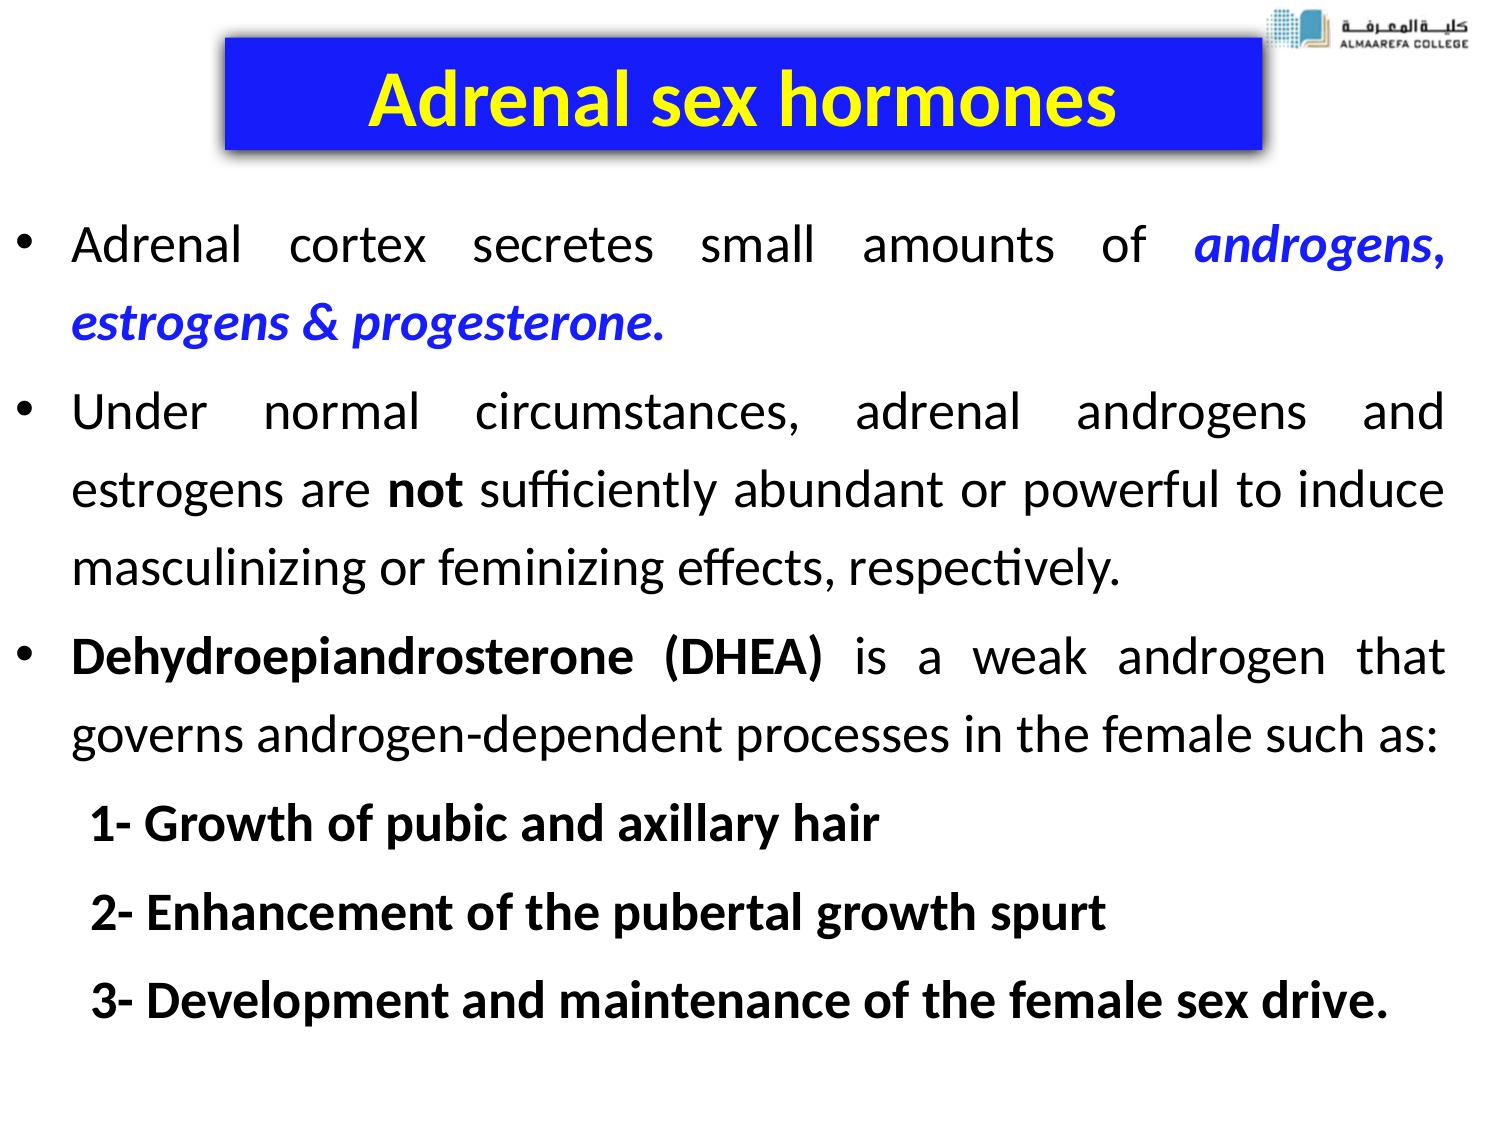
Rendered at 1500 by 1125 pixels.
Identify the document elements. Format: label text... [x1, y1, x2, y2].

title Adrenal sex hormones [225, 37, 1263, 150]
picture [1262, 0, 1473, 65]
list Adrenal cortex secretes small amounts of androgens, estrogens & progesterone. Under normal circumstances, adrenal androgens and estrogens are not sufficiently abundant or powerful to induce masculinizing or feminizing effects, respectively. Dehydroepiandrosterone (DHEA) is a weak androgen that governs androgen-dependent processes in the female such as: 1- Growth of pubic and axillary hair 2- Enhancement of the pubertal growth spurt 3- Development and maintenance of the female sex drive. [0, 187, 1463, 1125]
